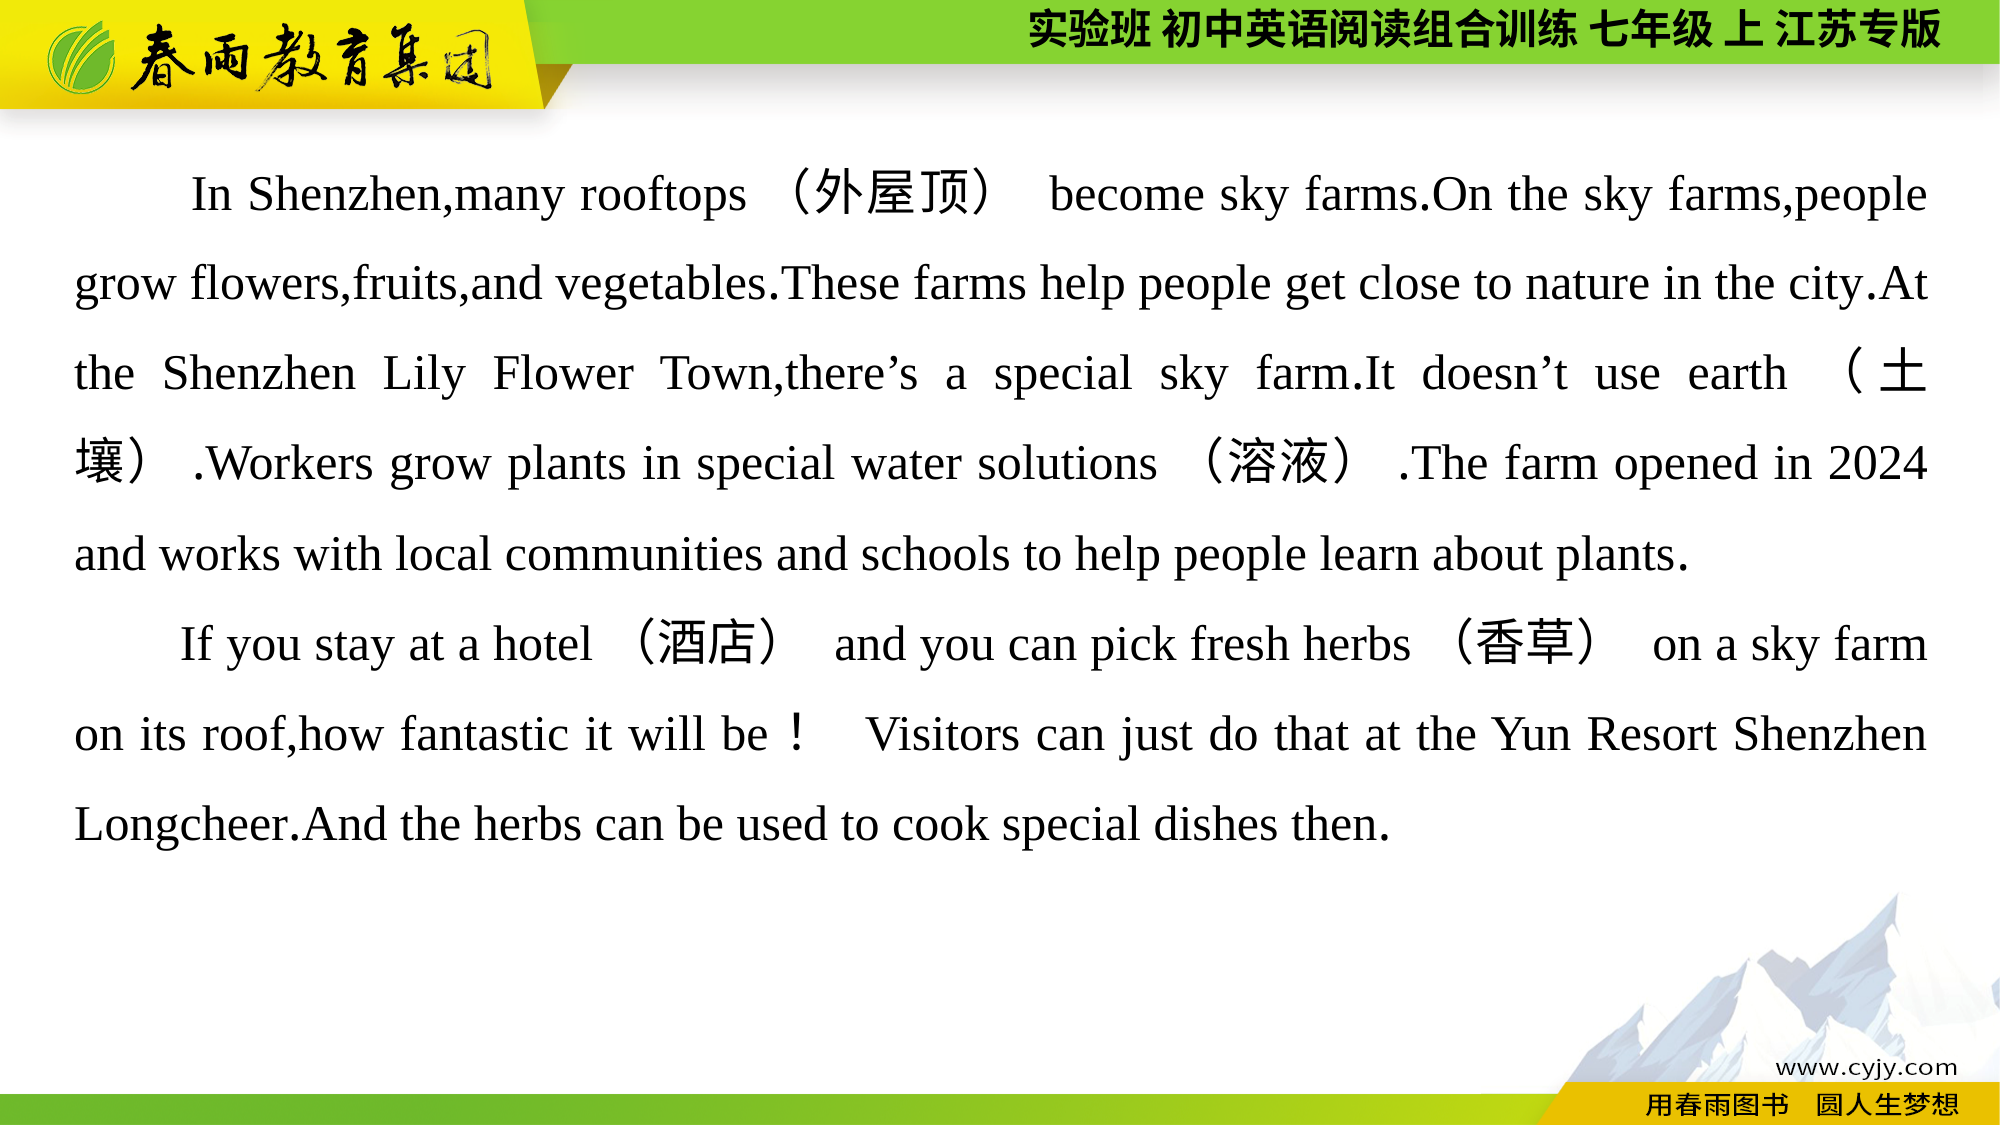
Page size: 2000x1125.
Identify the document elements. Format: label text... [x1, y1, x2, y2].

picture [0, 0, 2000, 1125]
list In Shenzhen,many rooftops（外屋顶） become sky farms.On the sky farms,people grow flowers,fruits,and vegetables.These farms help people get close to nature in the city.At the Shenzhen Lily Flower Town,there’s a special sky farm.It doesn’t use earth（土壤）.Workers grow plants in special water solutions（溶液）.The farm opened in 2024 and works with local communities and schools to help people learn about plants. If you stay at a hotel（酒店） and you can pick fresh herbs（香草） on a sky farm on its roof,how fantastic it will be！ Visitors can just do that at the Yun Resort Shenzhen Longcheer.And the herbs can be used to cook special dishes then. [59, 122, 1944, 865]
